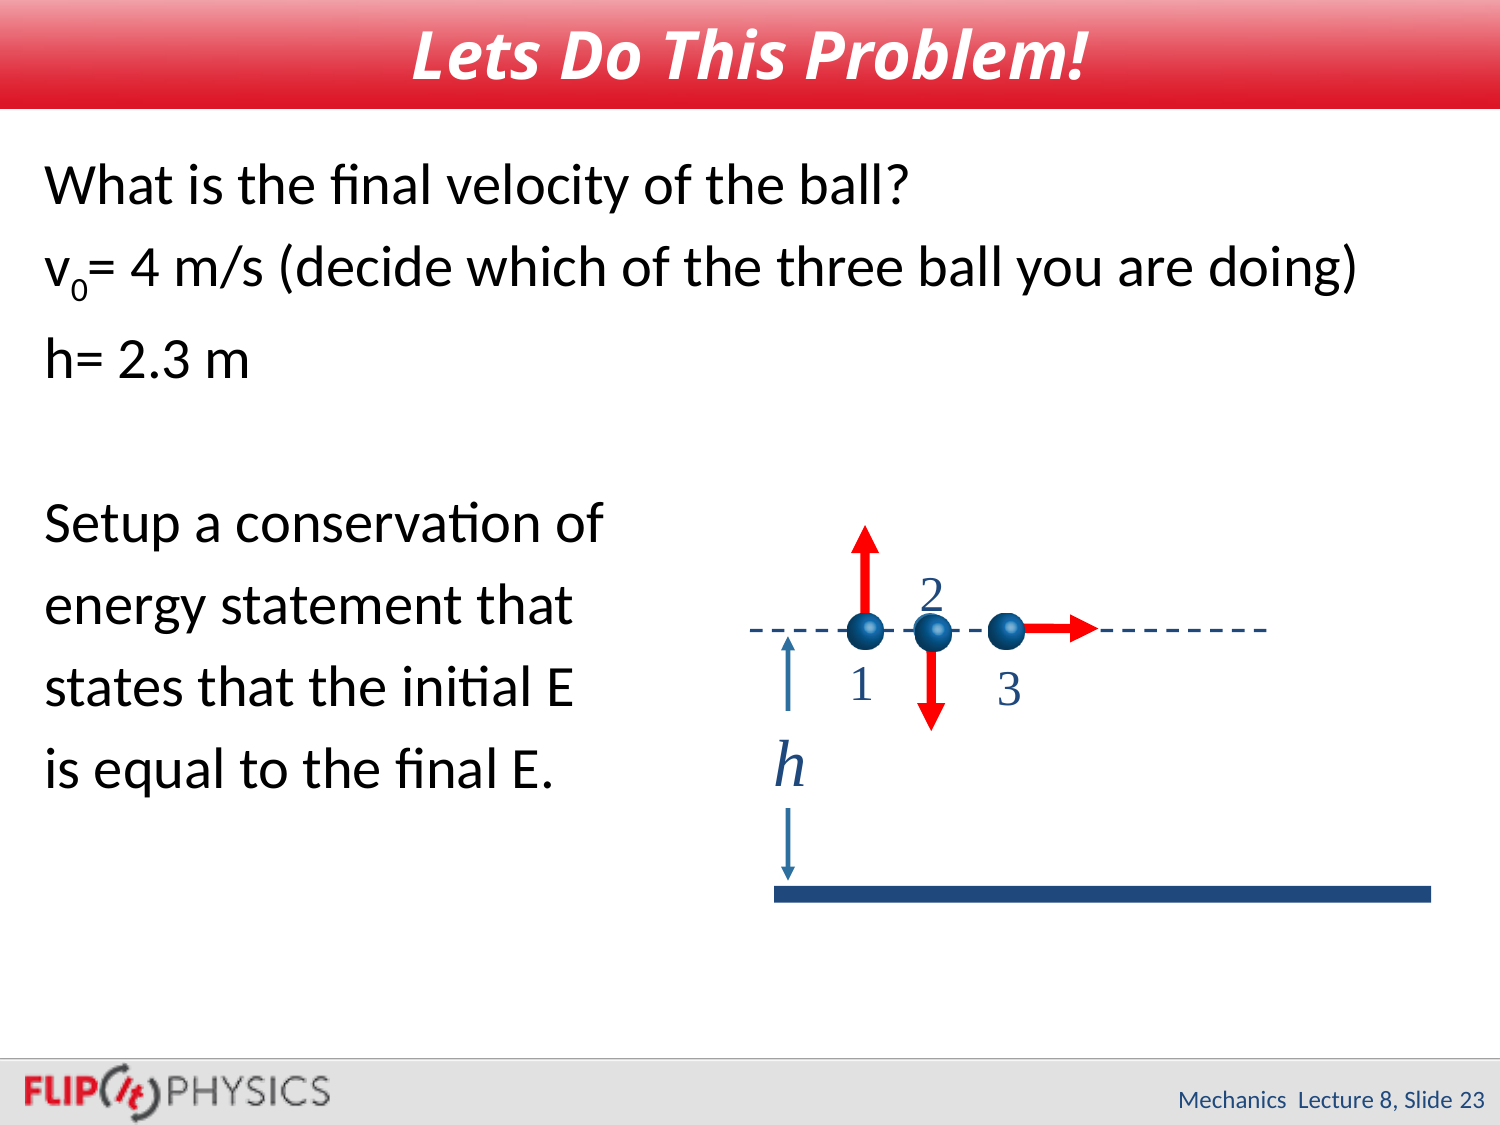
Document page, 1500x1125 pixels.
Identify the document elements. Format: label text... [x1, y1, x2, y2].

picture [987, 612, 1025, 651]
slide_number Mechanics Lecture 8, Slide 23 [1100, 1071, 1500, 1125]
list What is the final velocity of the ball? v0= 4 m/s (decide which of the three ball you are doing) h= 2.3 m Setup a conservation of energy statement that states that the initial E is equal to the final E. [29, 138, 1380, 881]
picture [0, 0, 1500, 109]
picture [846, 612, 884, 650]
title Lets Do This Problem! [75, 15, 1425, 91]
picture [914, 614, 952, 652]
picture [0, 1058, 1500, 1125]
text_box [749, 524, 1432, 903]
